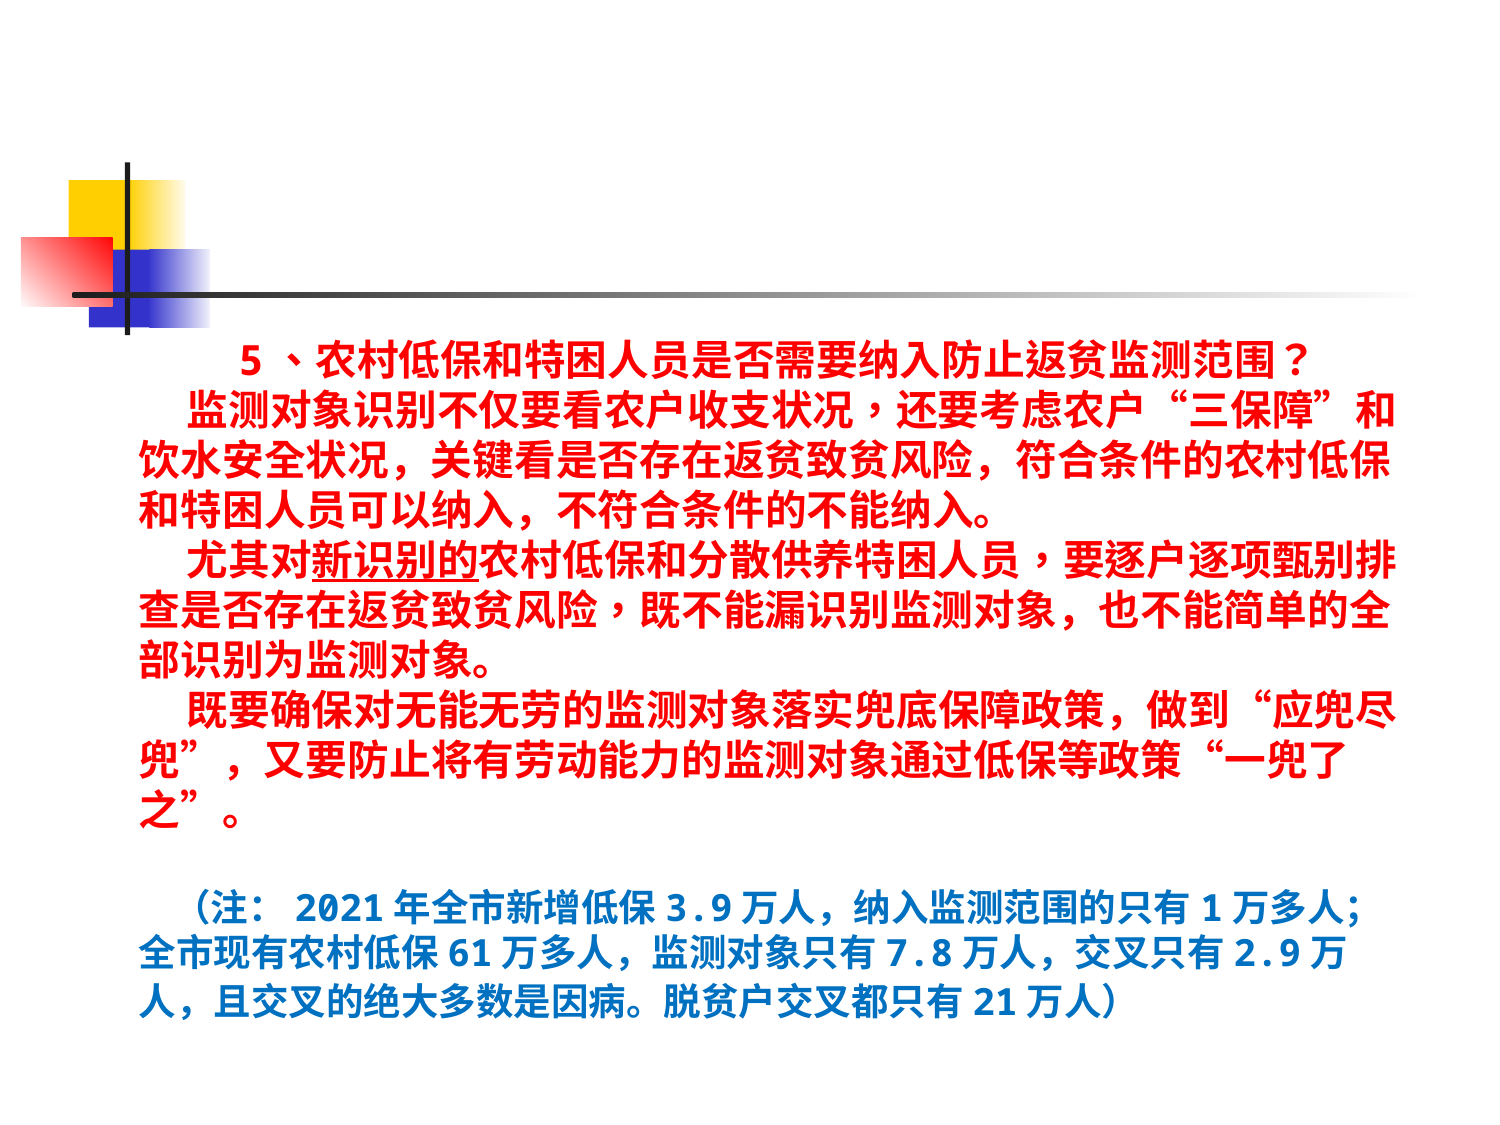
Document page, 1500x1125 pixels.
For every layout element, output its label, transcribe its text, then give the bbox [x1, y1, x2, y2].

text_box 5、农村低保和特困人员是否需要纳入防止返贫监测范围？ 监测对象识别不仅要看农户收支状况，还要考虑农户“三保障”和饮水安全状况，关键看是否存在返贫致贫风险，符合条件的农村低保和特困人员可以纳入，不符合条件的不能纳入。 尤其对新识别的农村低保和分散供养特困人员，要逐户逐项甄别排查是否存在返贫致贫风险，既不能漏识别监测对象，也不能简单的全部识别为监测对象。 既要确保对无能无劳的监测对象落实兜底保障政策，做到“应兜尽兜”，又要防止将有劳动能力的监测对象通过低保等政策“一兜了之”。 （注：2021年全市新增低保3.9万人，纳入监测范围的只有1万多人；全市现有农村低保61万多人，监测对象只有7.8万人，交叉只有2.9万人，且交叉的绝大多数是因病。脱贫户交叉都只有21万人） [123, 326, 1424, 1032]
